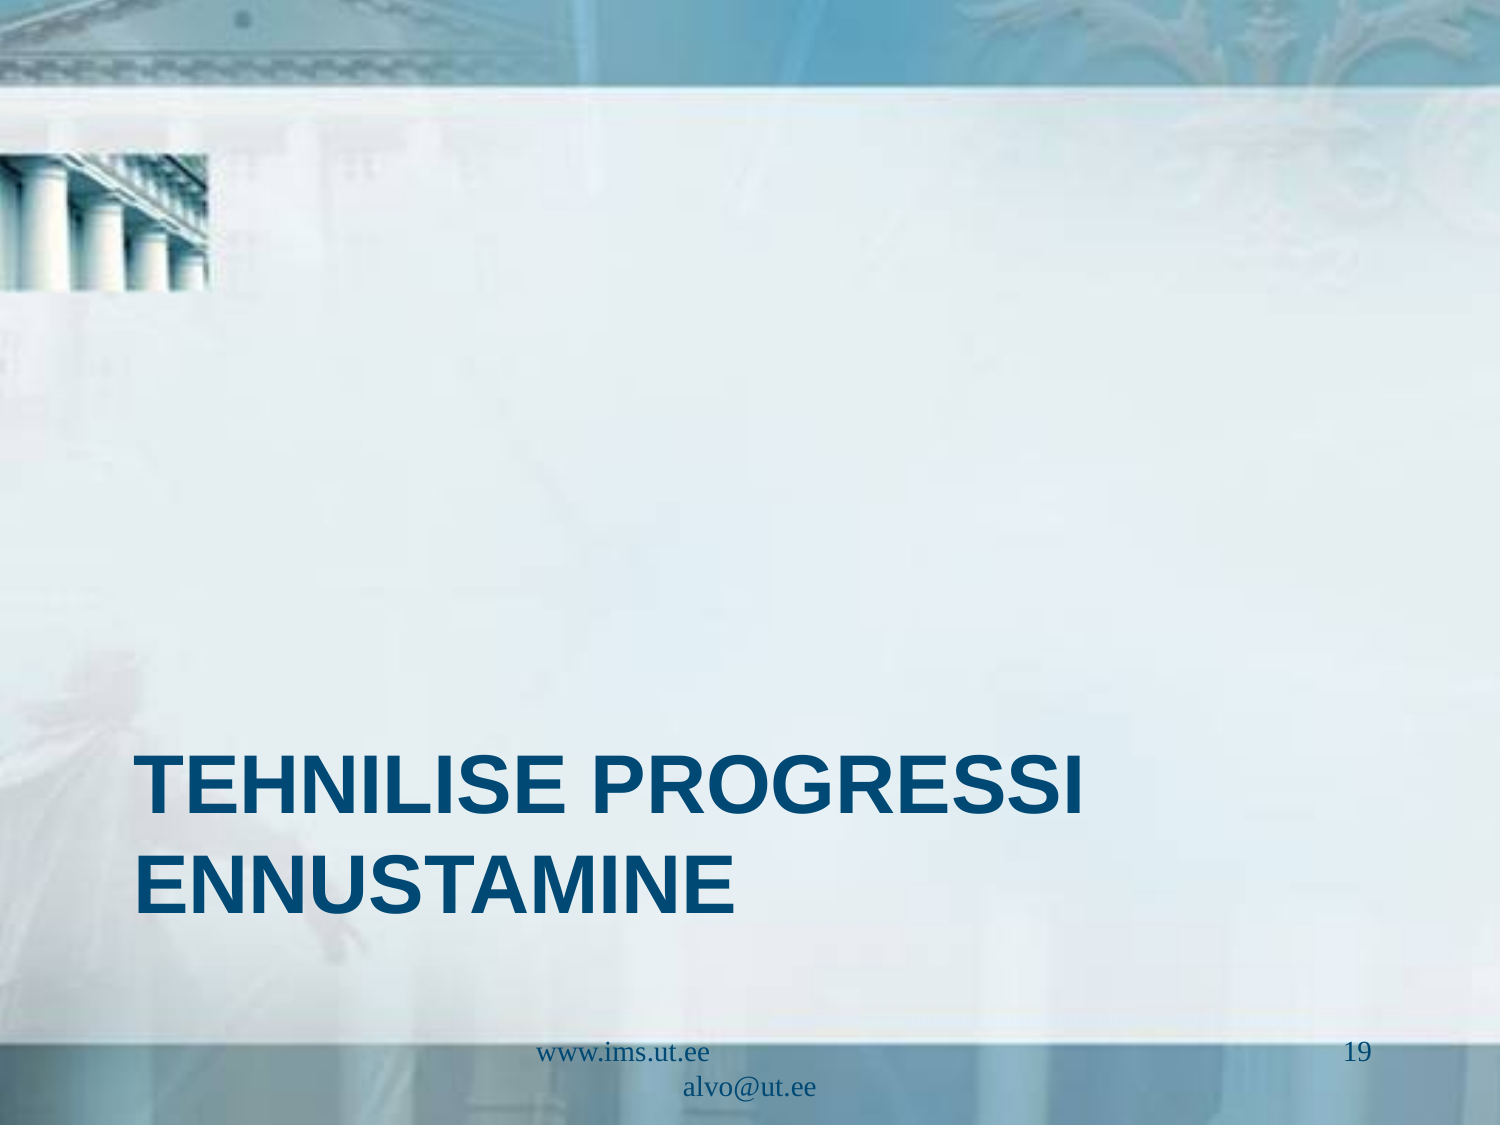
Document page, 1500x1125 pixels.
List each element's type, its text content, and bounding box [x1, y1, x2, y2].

title Tehnilise progressi ennustamine [118, 722, 1394, 947]
picture [0, 0, 1500, 1125]
slide_number 19 [1074, 1024, 1388, 1101]
footer www.ims.ut.ee alvo@ut.ee [512, 1024, 988, 1101]
